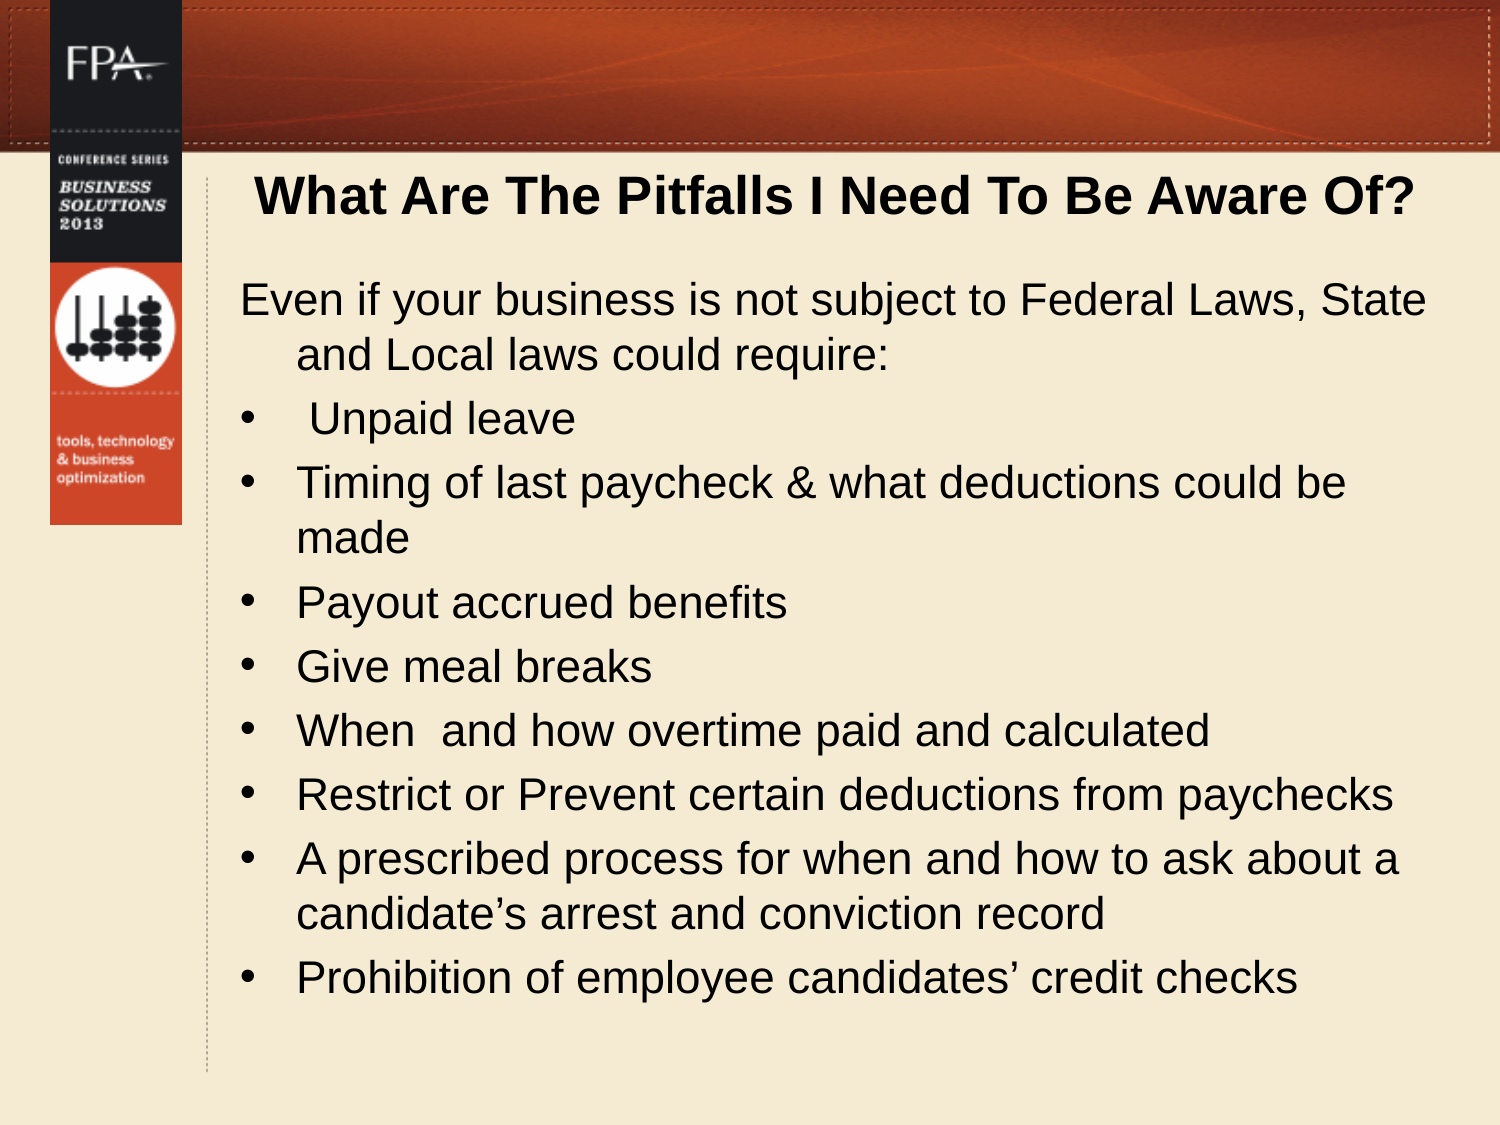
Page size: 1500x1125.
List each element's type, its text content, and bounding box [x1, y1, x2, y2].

picture [0, 0, 1500, 1125]
list Even if your business is not subject to Federal Laws, State and Local laws could require: Unpaid leave Timing of last paycheck & what deductions could be made Payout accrued benefits Give meal breaks When and how overtime paid and calculated Restrict or Prevent certain deductions from paychecks A prescribed process for when and how to ask about a candidate’s arrest and conviction record Prohibition of employee candidates’ credit checks [225, 262, 1463, 1063]
title What Are The Pitfalls I Need To Be Aware Of? [199, 149, 1463, 226]
